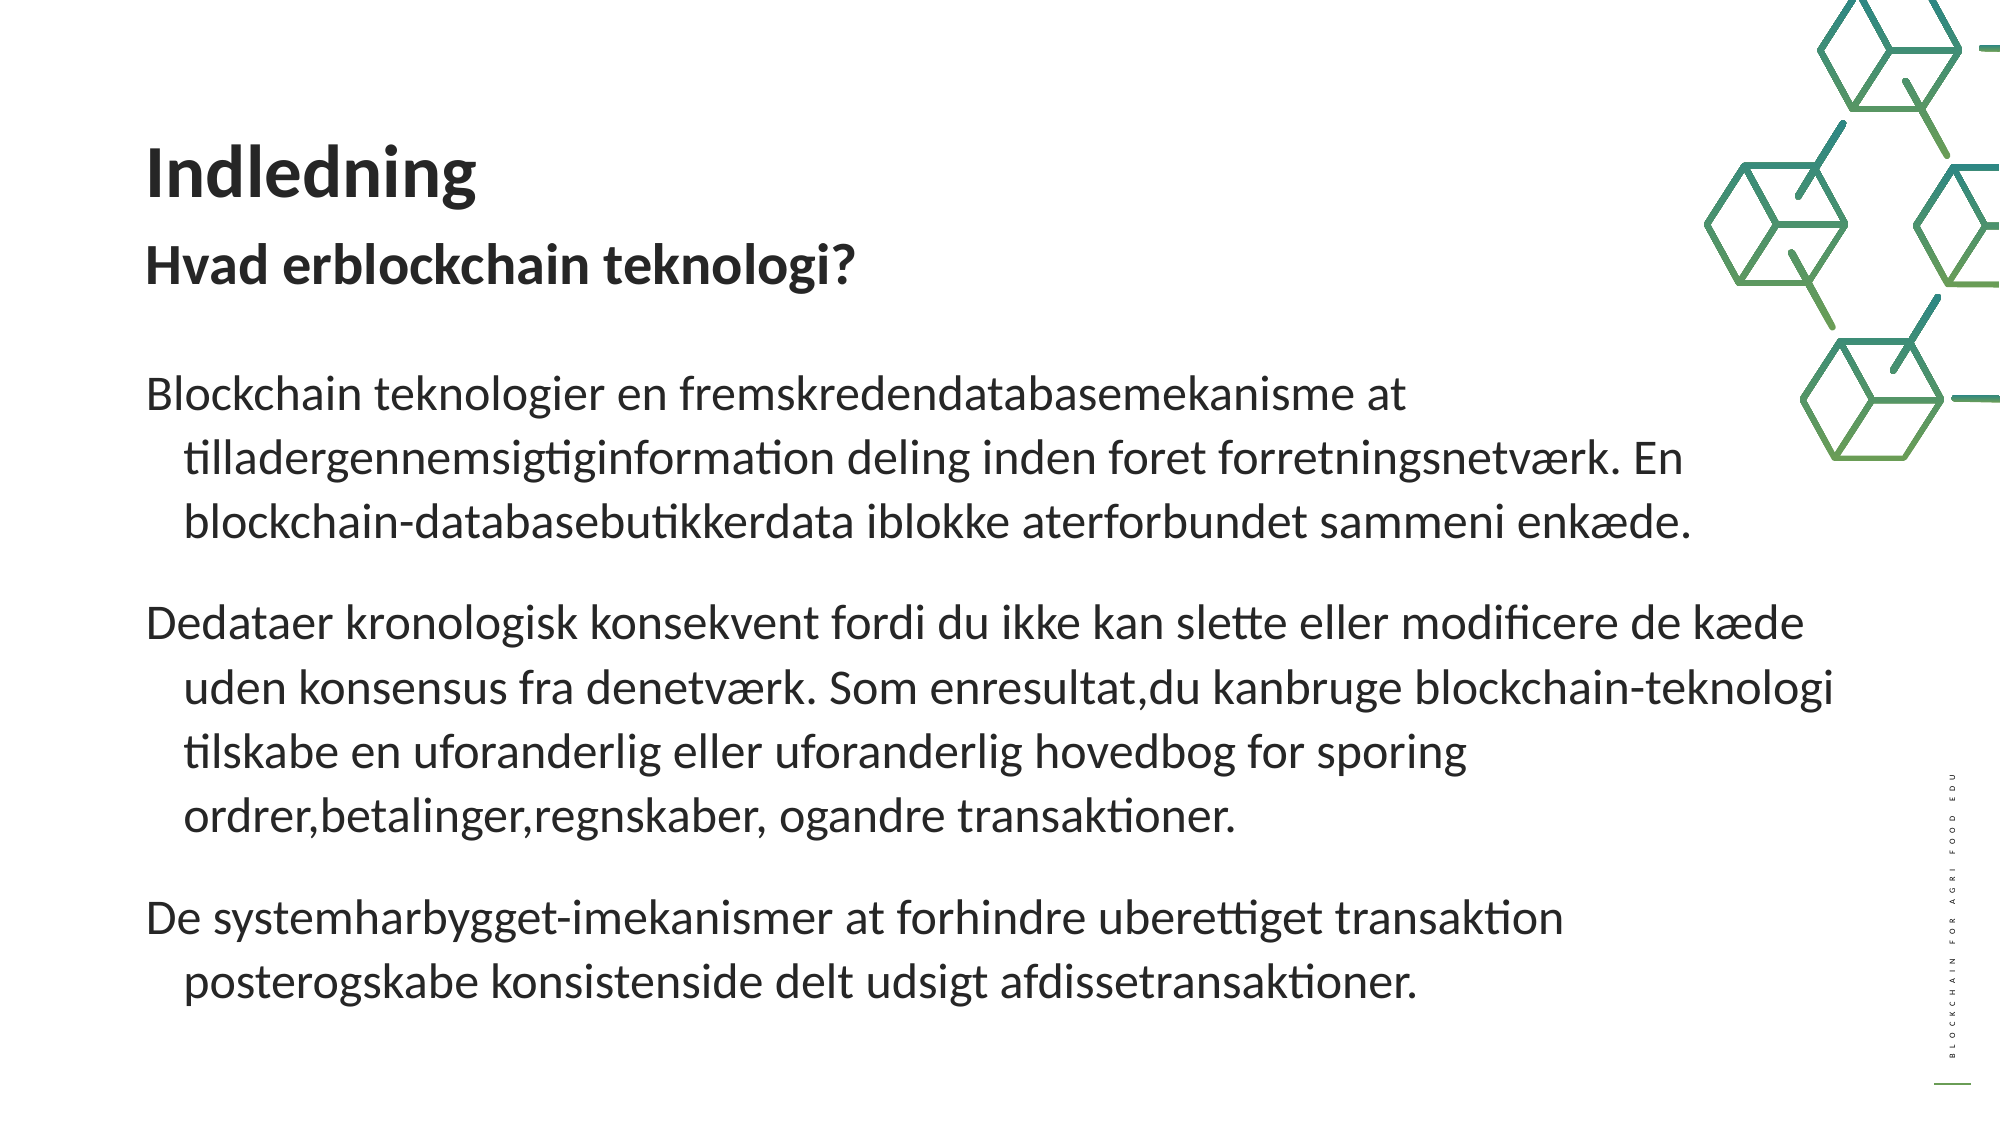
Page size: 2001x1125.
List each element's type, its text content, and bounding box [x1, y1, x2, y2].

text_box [1704, 0, 2000, 461]
list Indledning Hvad erblockchain teknologi? [130, 124, 1704, 337]
list Blockchain teknologier en fremskredendatabasemekanisme at tilladergennemsigtiginformation deling inden foret forretningsnetværk. En blockchain-databasebutikkerdata iblokke aterforbundet sammeni enkæde. Dedataer kronologisk konsekvent fordi du ikke kan slette eller modificere de kæde uden konsensus fra denetværk. Som enresultat,du kanbruge blockchain-teknologi tilskabe en uforanderlig eller uforanderlig hovedbog for sporing ordrer,betalinger,regnskaber, ogandre transaktioner. De systemharbygget-imekanismer at forhindre uberettiget transaktion posterogskabe konsistenside delt udsigt afdissetransaktioner. [130, 348, 1869, 1035]
